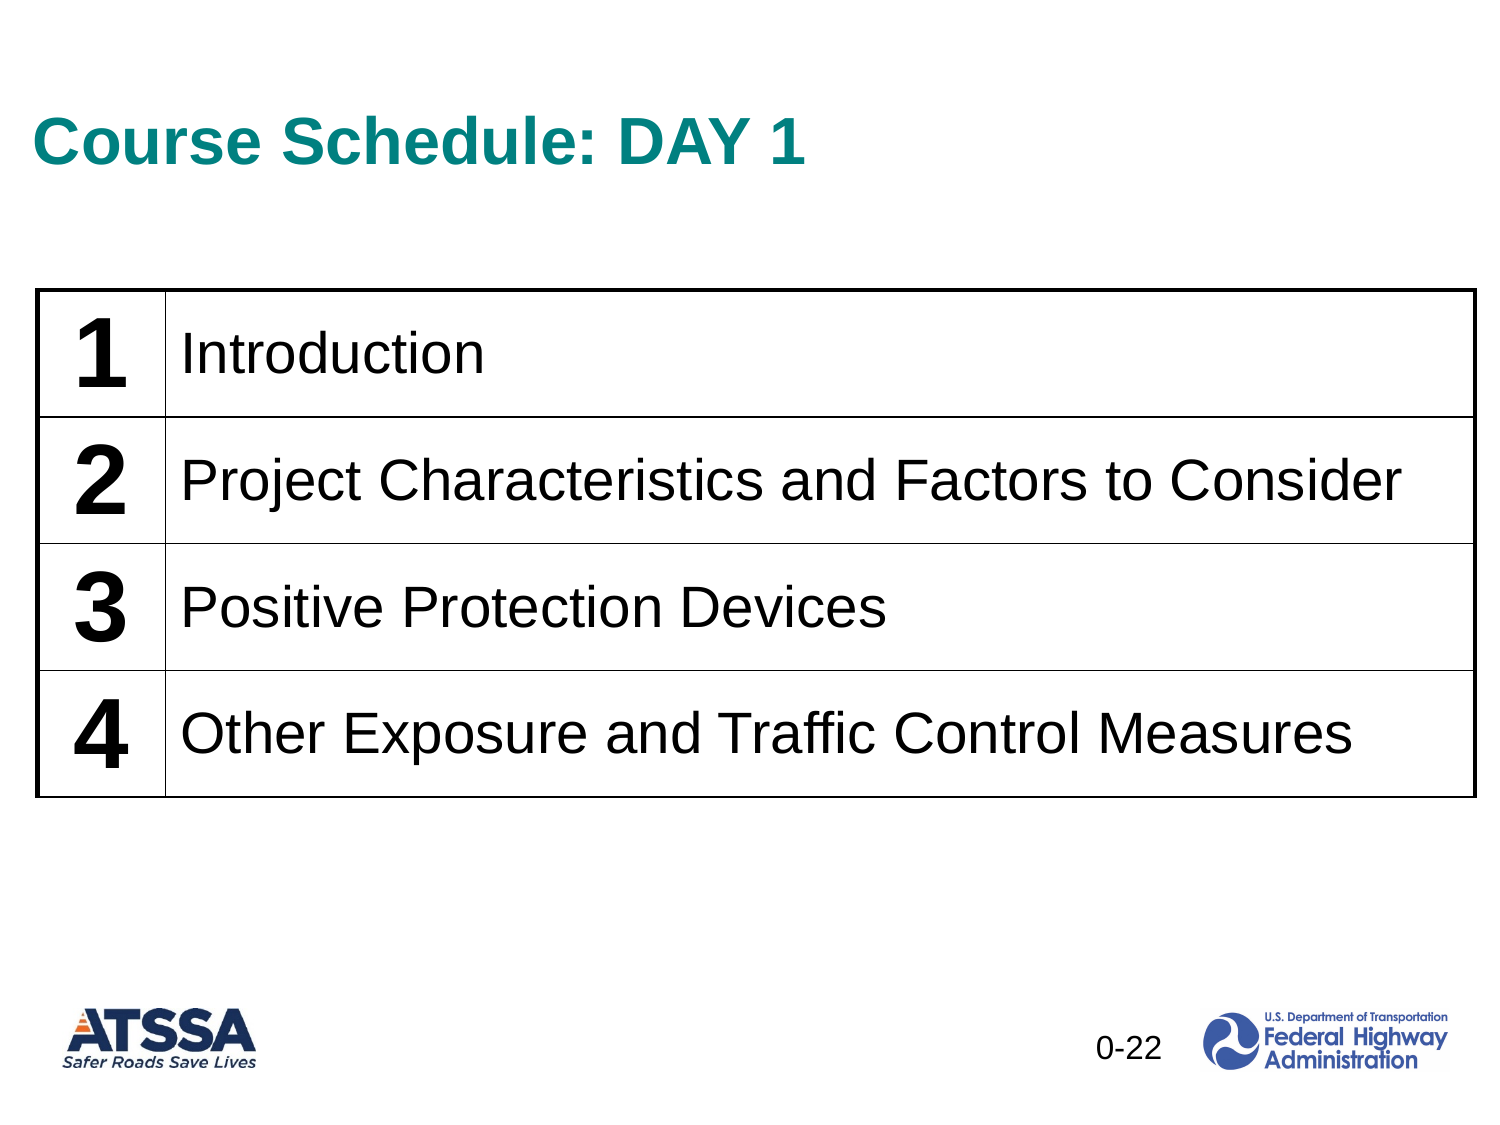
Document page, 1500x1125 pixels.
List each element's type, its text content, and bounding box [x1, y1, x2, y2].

table_cell 2 [40, 418, 165, 543]
table_cell 3 [40, 544, 165, 670]
table_header 1 [40, 292, 165, 416]
table_cell Other Exposure and Traffic Control Measures [166, 671, 1473, 796]
picture [1200, 1008, 1450, 1072]
table_cell Project Characteristics and Factors to Consider [166, 418, 1473, 543]
picture [62, 1008, 256, 1068]
table_cell 4 [40, 671, 165, 796]
title Course Schedule: DAY 1 [17, 24, 1481, 250]
table_header Introduction [166, 292, 1473, 416]
table_cell Positive Protection Devices [166, 544, 1473, 670]
